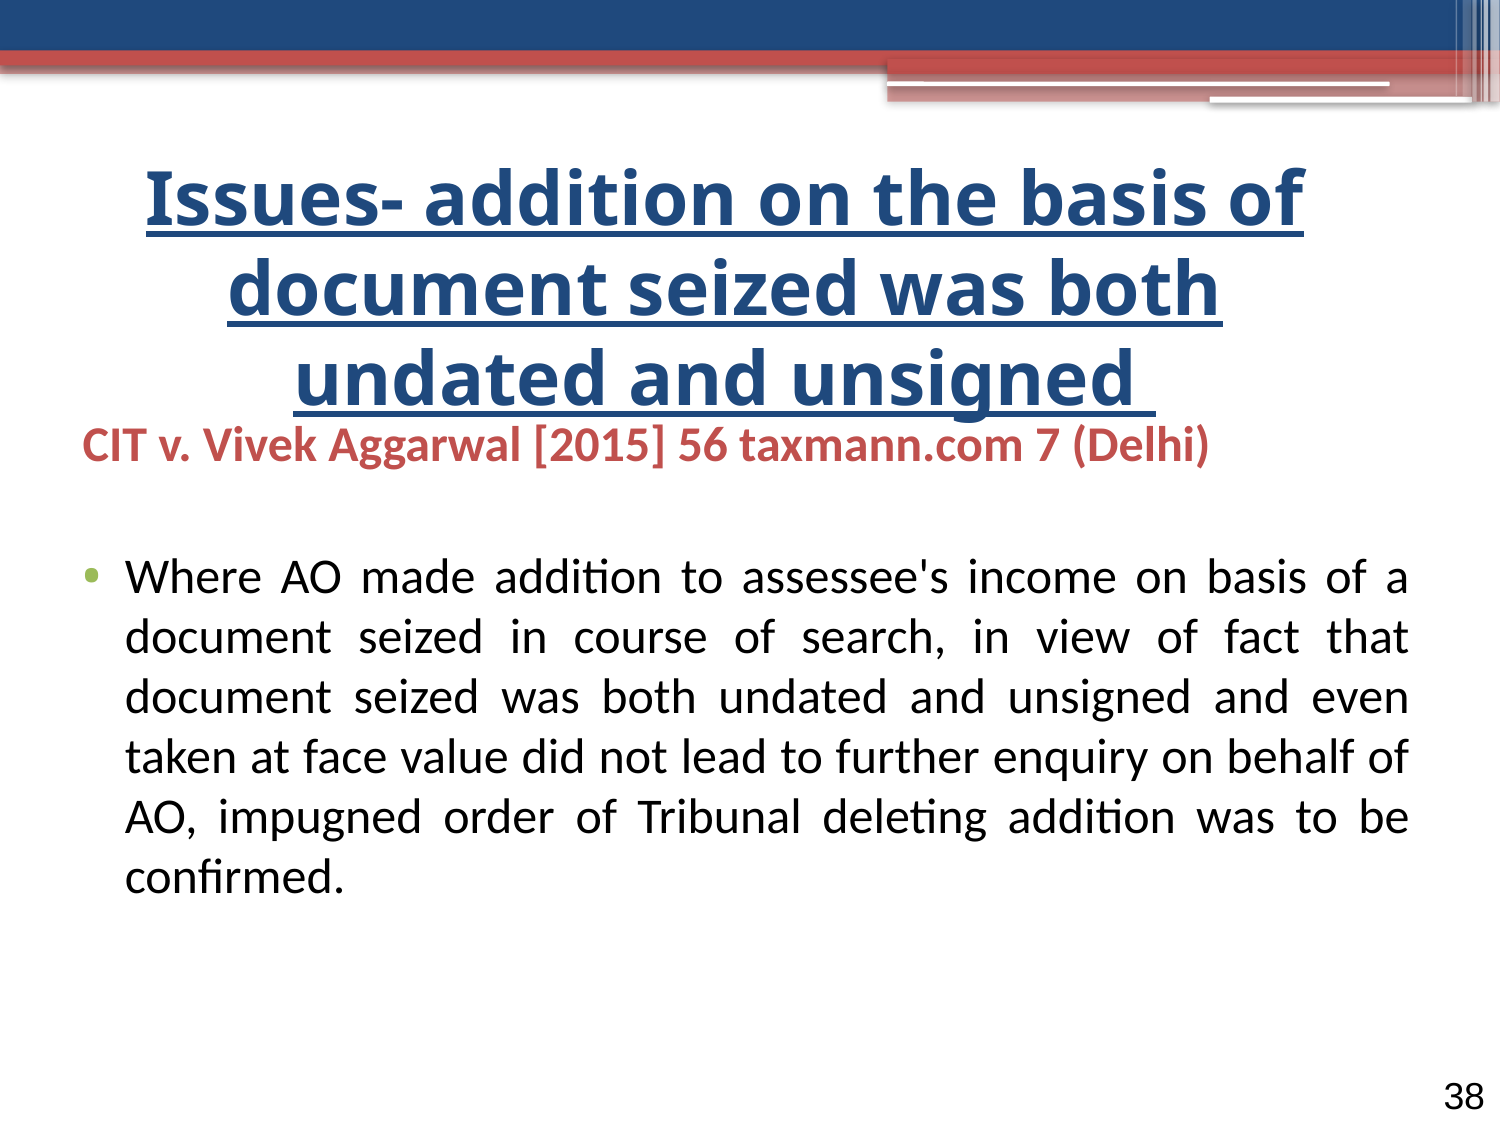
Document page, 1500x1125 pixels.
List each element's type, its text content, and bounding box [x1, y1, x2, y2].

text_box Issues- addition on the basis of document seized was both undated and unsigned [49, 123, 1400, 428]
list CIT v. Vivek Aggarwal [2015] 56 taxmann.com 7 (Delhi) Where AO made addition to assessee's income on basis of a document seized in course of search, in view of fact that document seized was both undated and unsigned and even taken at face value did not lead to further enquiry on behalf of AO, impugned order of Tribunal deleting addition was to be confirmed. [50, 337, 1425, 913]
slide_number 38 [1374, 1064, 1500, 1125]
